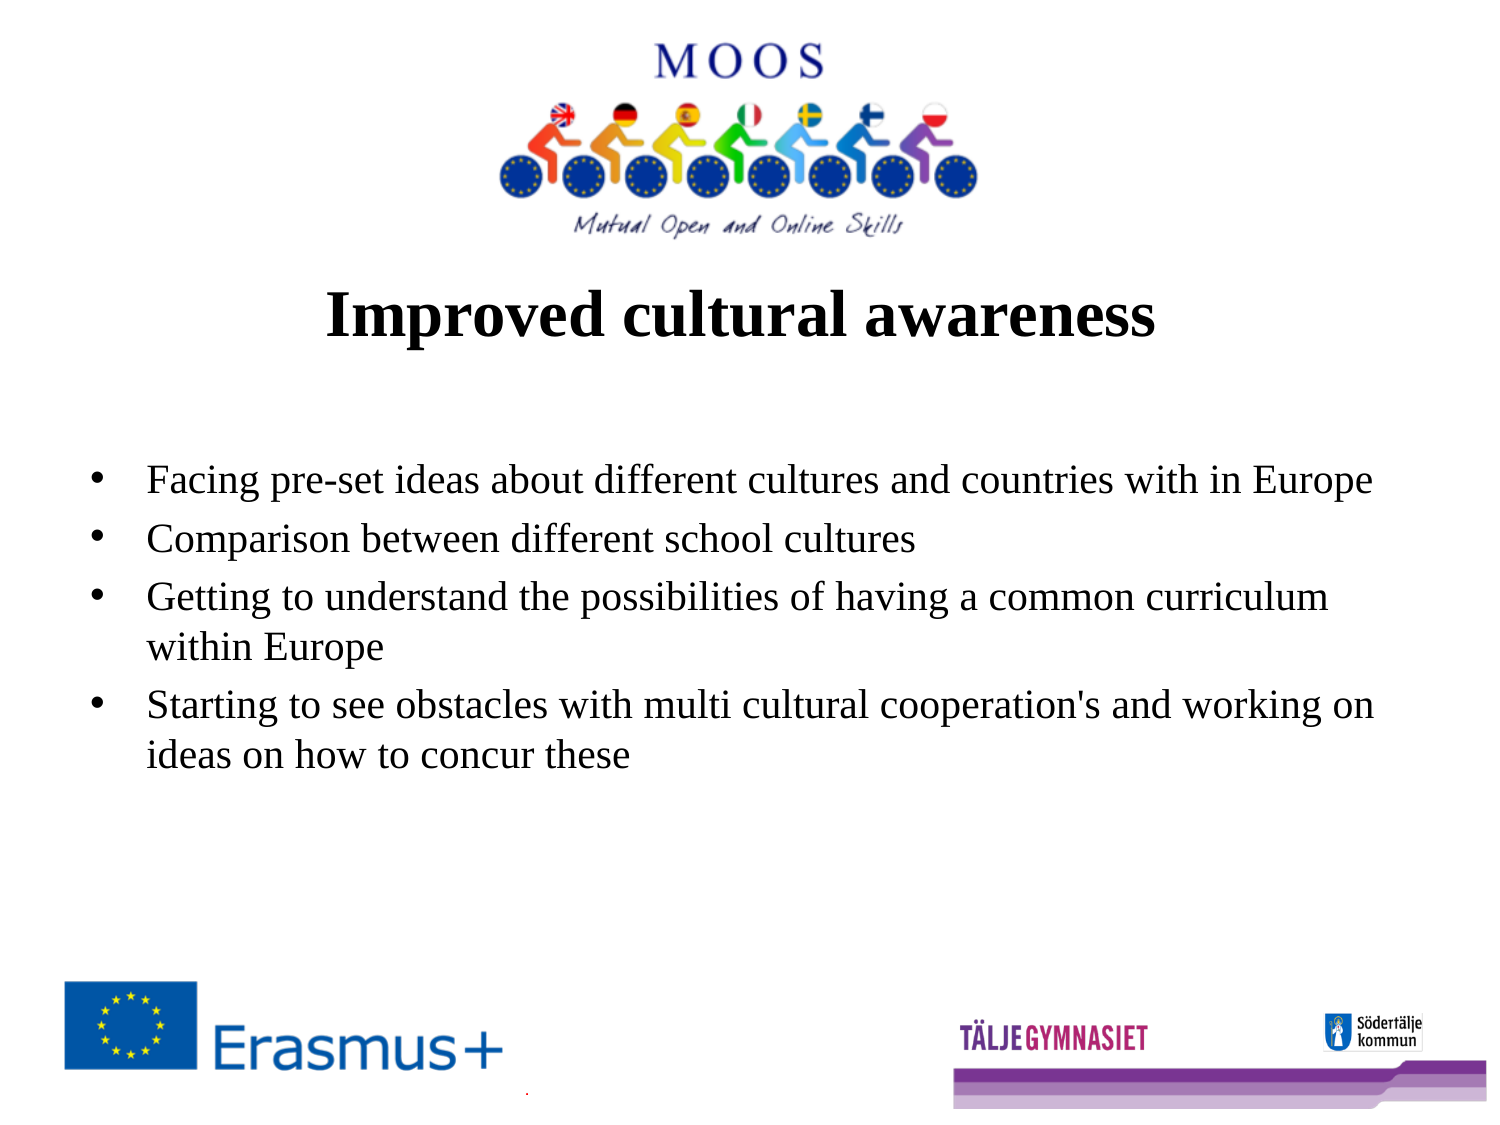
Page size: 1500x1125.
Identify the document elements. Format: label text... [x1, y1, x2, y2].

picture [950, 1013, 1492, 1125]
picture [39, 956, 528, 1096]
picture [489, 25, 987, 251]
list Improved cultural awareness Facing pre-set ideas about different cultures and countries with in Europe Comparison between different school cultures Getting to understand the possibilities of having a common curriculum within Europe Starting to see obstacles with multi cultural cooperation's and working on ideas on how to concur these [75, 262, 1425, 1005]
